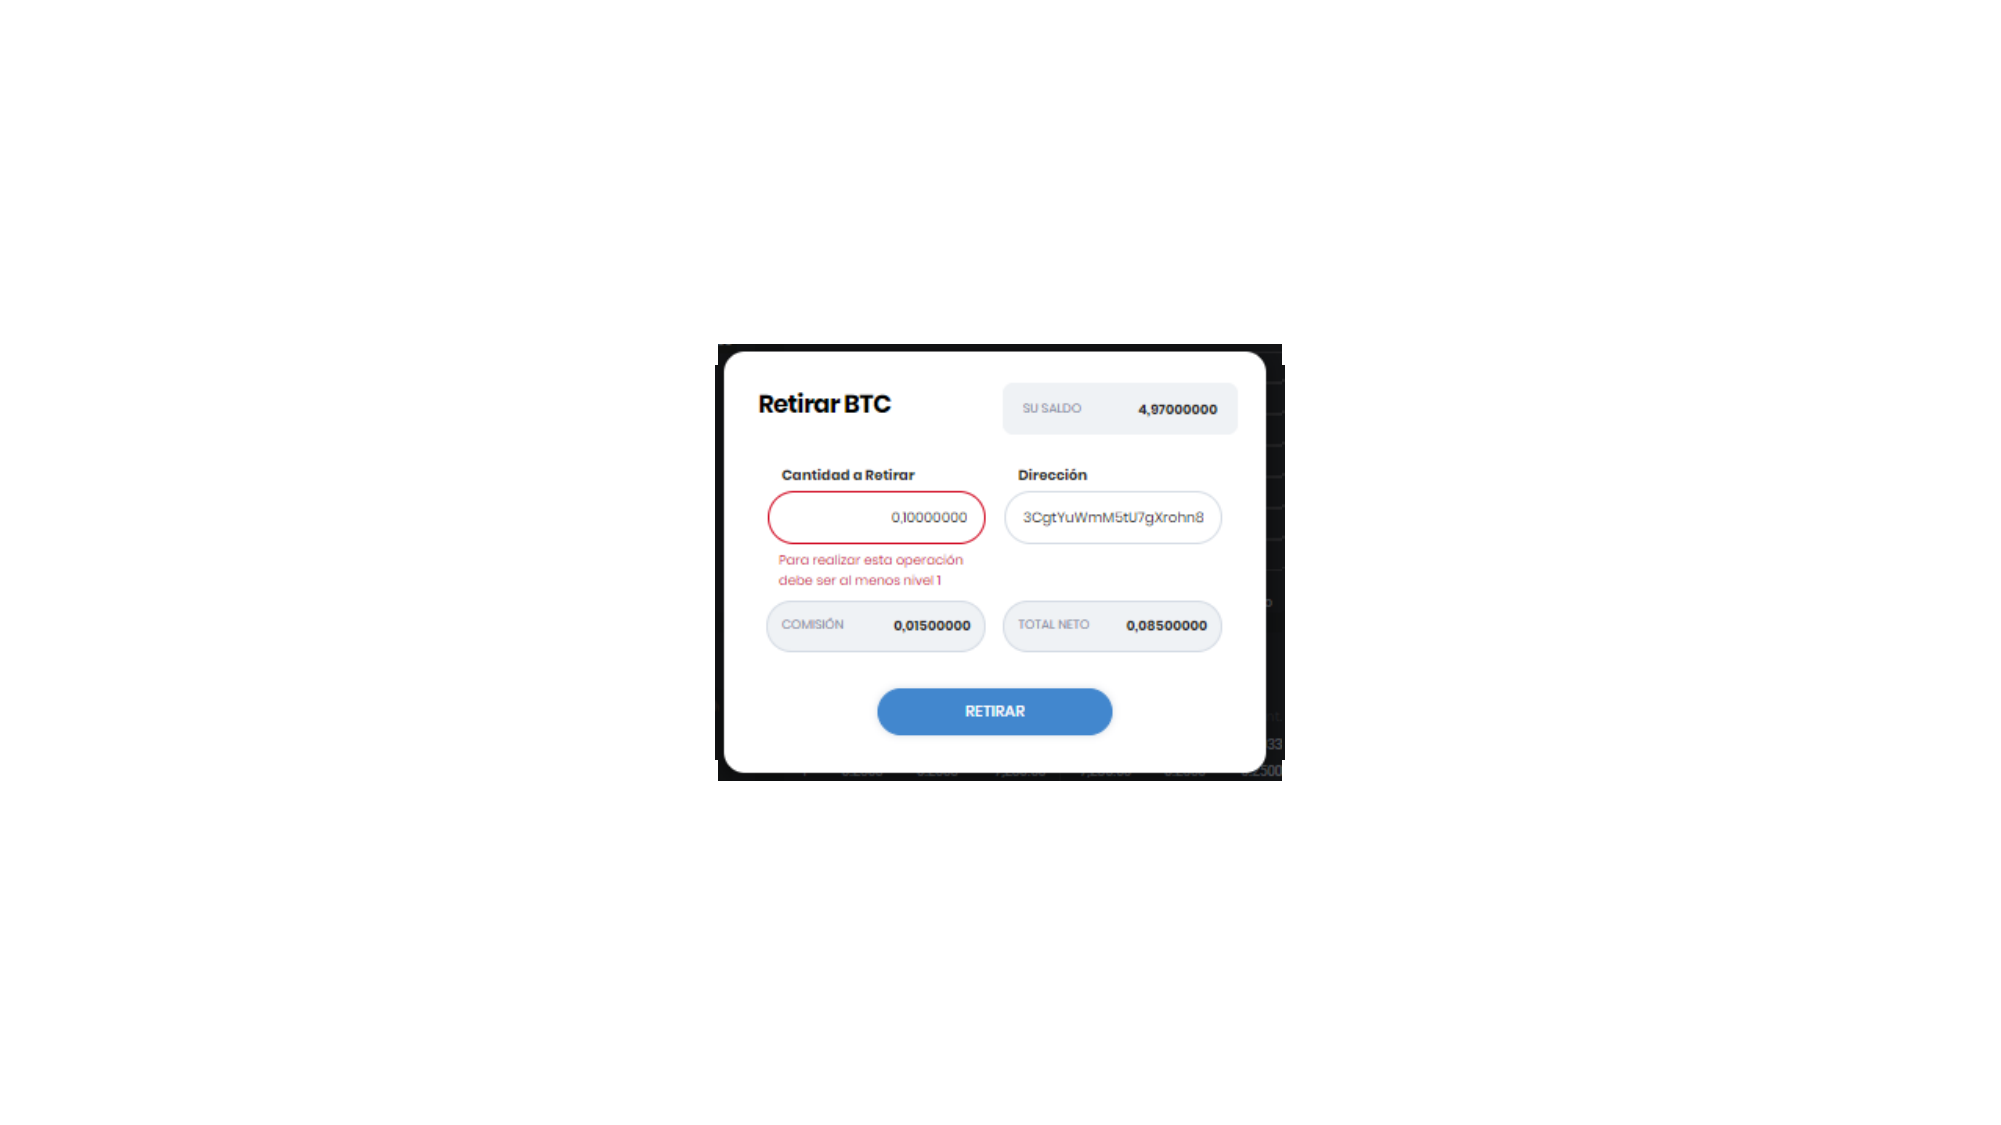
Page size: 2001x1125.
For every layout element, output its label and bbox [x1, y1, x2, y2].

picture [715, 344, 1285, 781]
